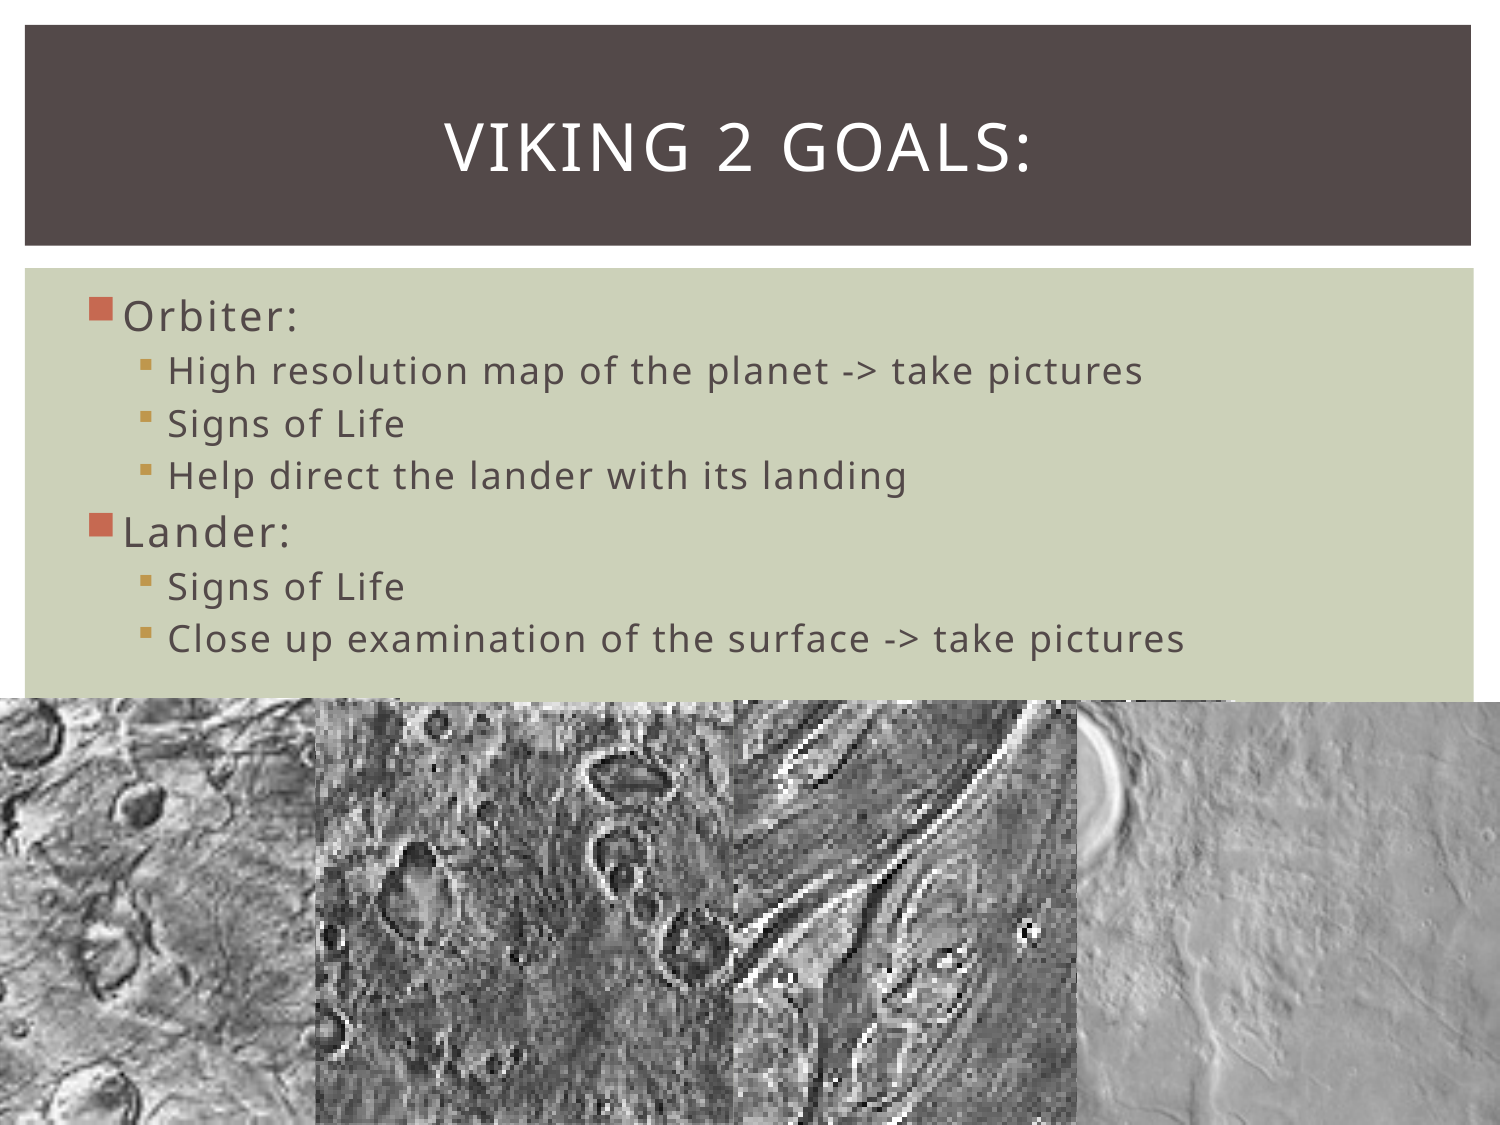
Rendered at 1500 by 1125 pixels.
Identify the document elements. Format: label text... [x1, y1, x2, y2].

picture [0, 697, 1500, 1125]
list Orbiter: High resolution map of the planet -> take pictures Signs of Life Help direct the lander with its landing Lander: Signs of Life Close up examination of the surface -> take pictures [62, 281, 1442, 701]
title Viking 2 Goals: [62, 58, 1438, 232]
